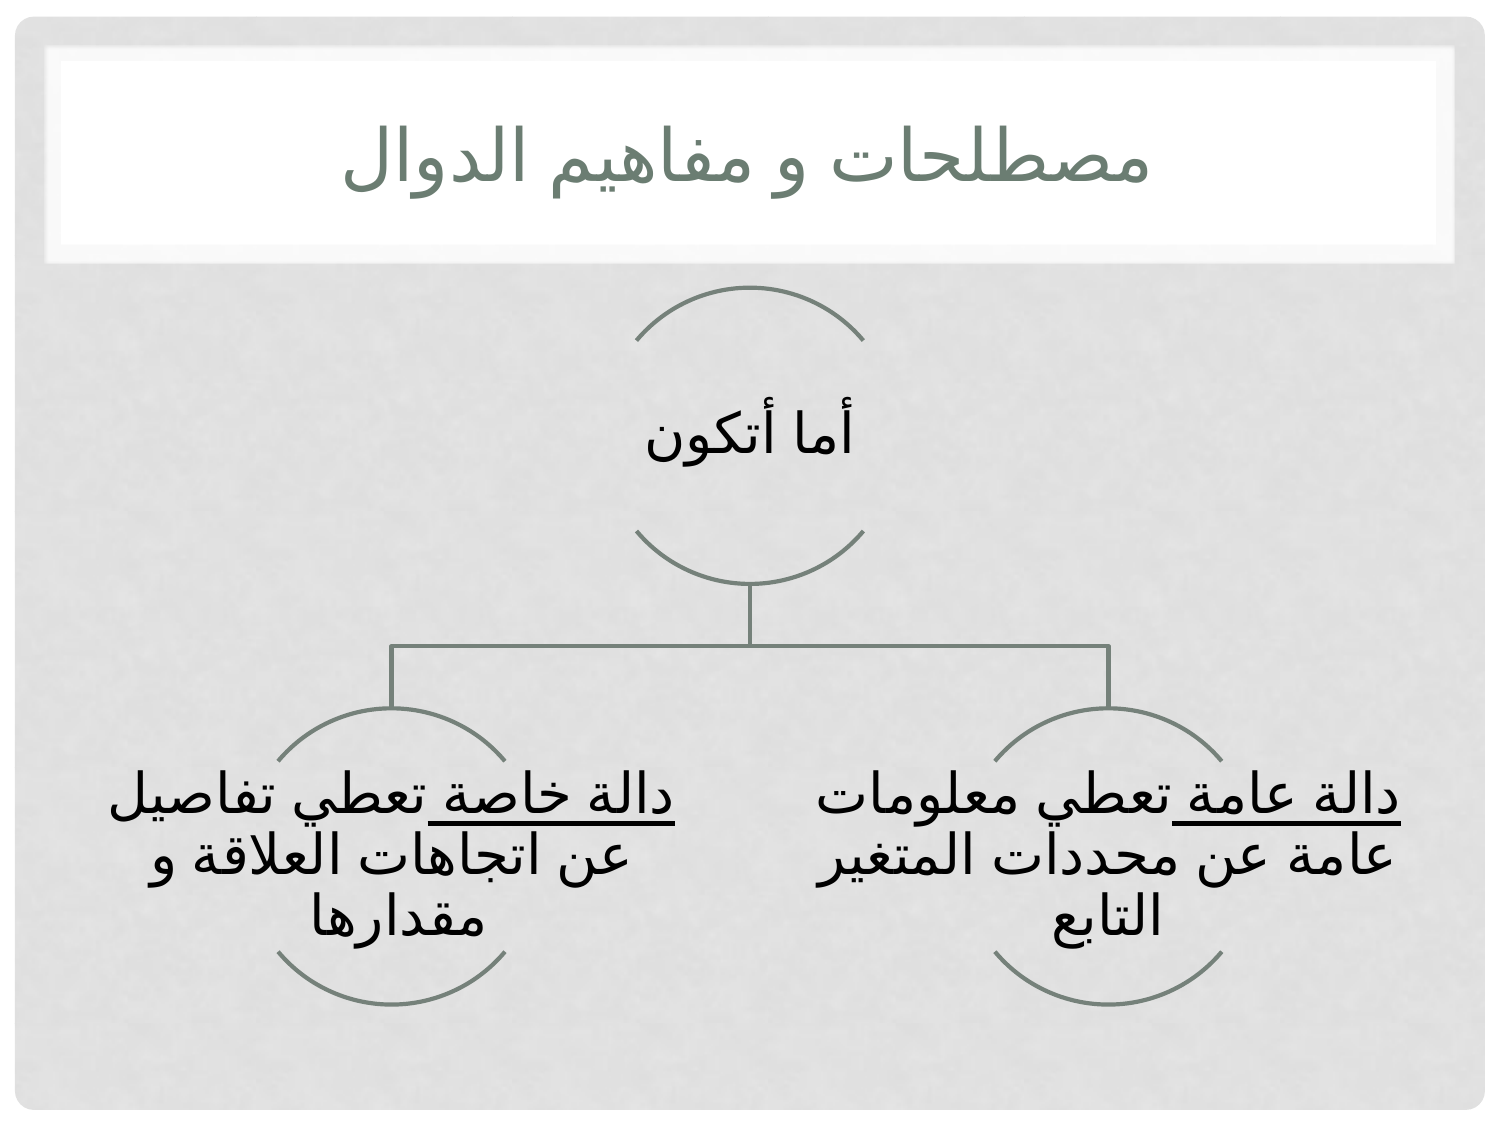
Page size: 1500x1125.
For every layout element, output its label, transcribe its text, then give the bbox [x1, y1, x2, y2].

title مصطلحات و مفاهيم الدوال [69, 66, 1425, 238]
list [74, 287, 1426, 1006]
